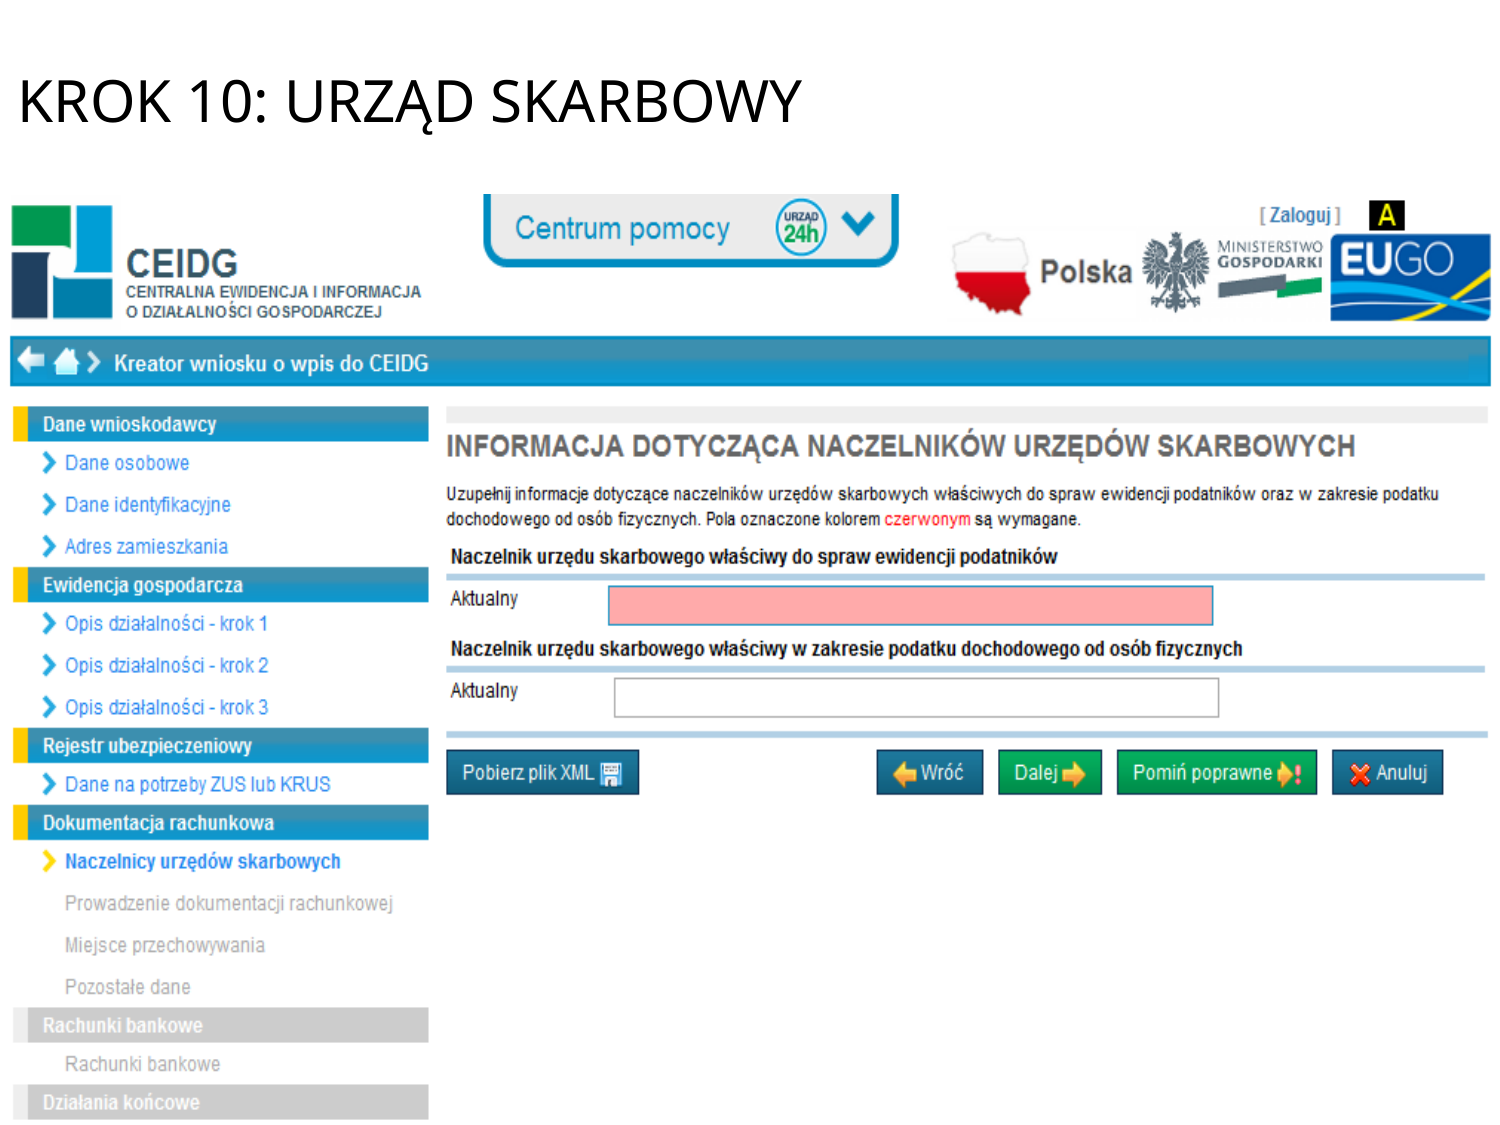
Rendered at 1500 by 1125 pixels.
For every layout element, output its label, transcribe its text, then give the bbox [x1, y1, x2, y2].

picture [0, 194, 1500, 1125]
picture [491, 194, 891, 259]
title KROK 10: URZĄD SKARBOWY [2, 54, 1237, 145]
